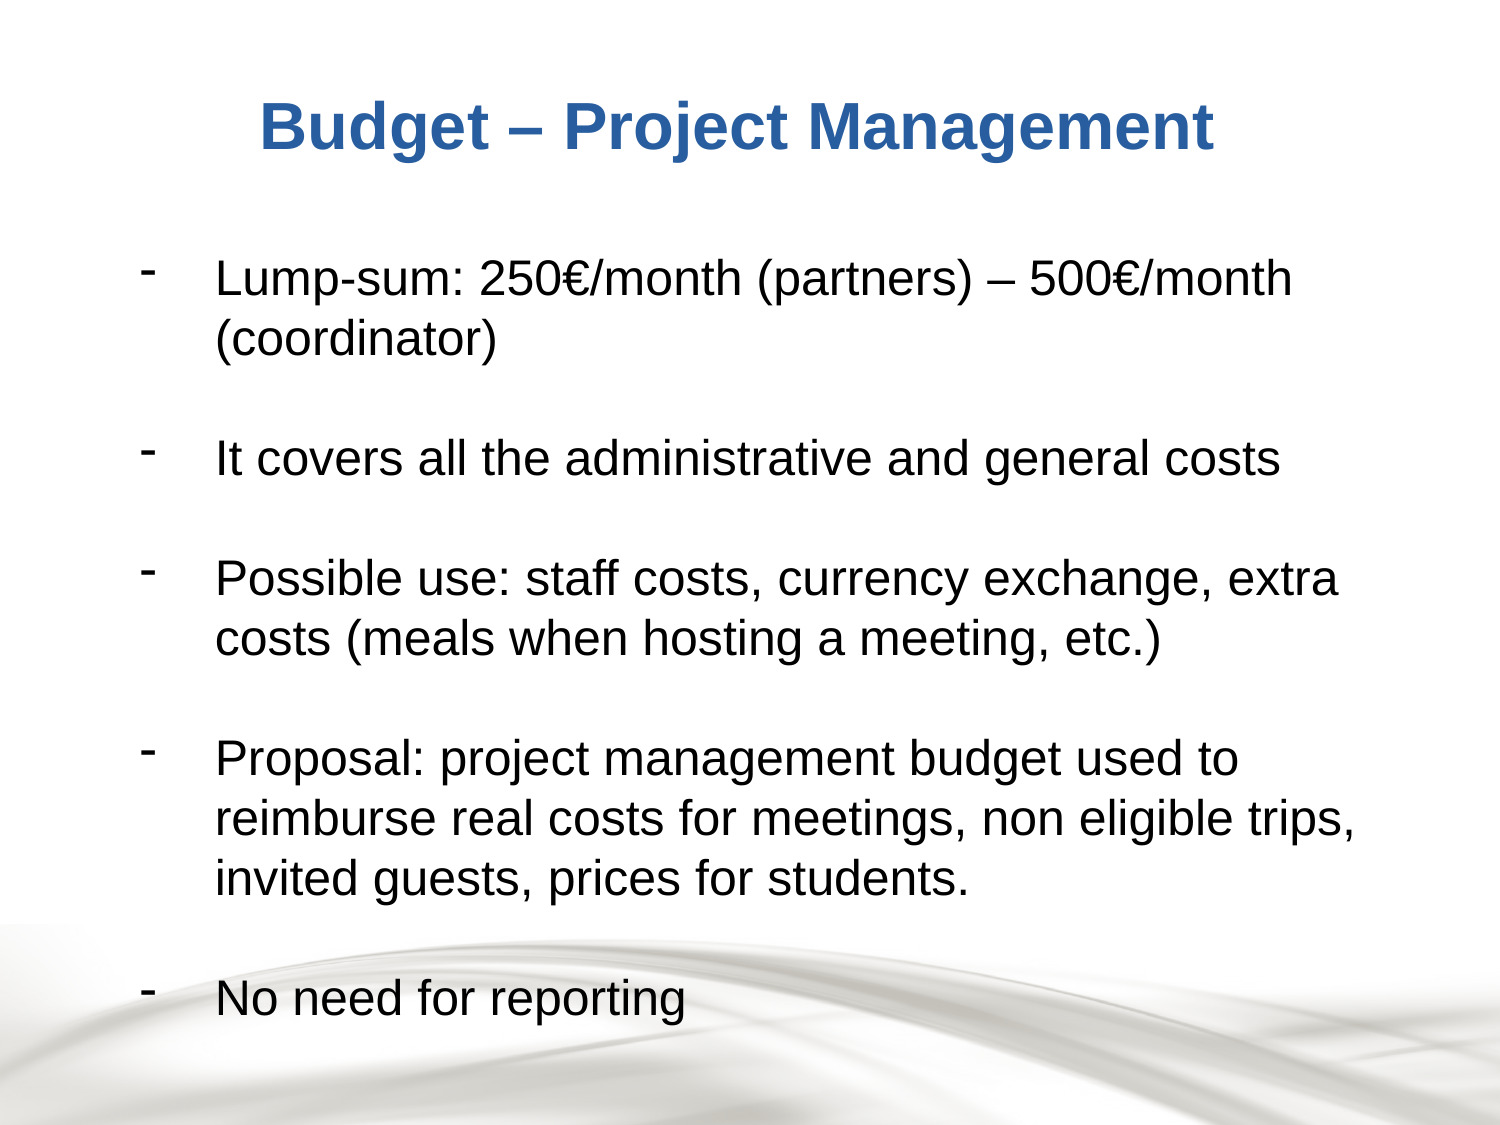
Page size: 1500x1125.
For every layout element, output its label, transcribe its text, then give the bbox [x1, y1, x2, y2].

picture [0, 924, 1500, 1125]
text_box Budget – Project Management [99, 75, 1375, 171]
text_box Lump-sum: 250€/month (partners) – 500€/month (coordinator) It covers all the administrative and general costs Possible use: staff costs, currency exchange, extra costs (meals when hosting a meeting, etc.) Proposal: project management budget used to reimburse real costs for meetings, non eligible trips, invited guests, prices for students. No need for reporting [125, 178, 1375, 923]
